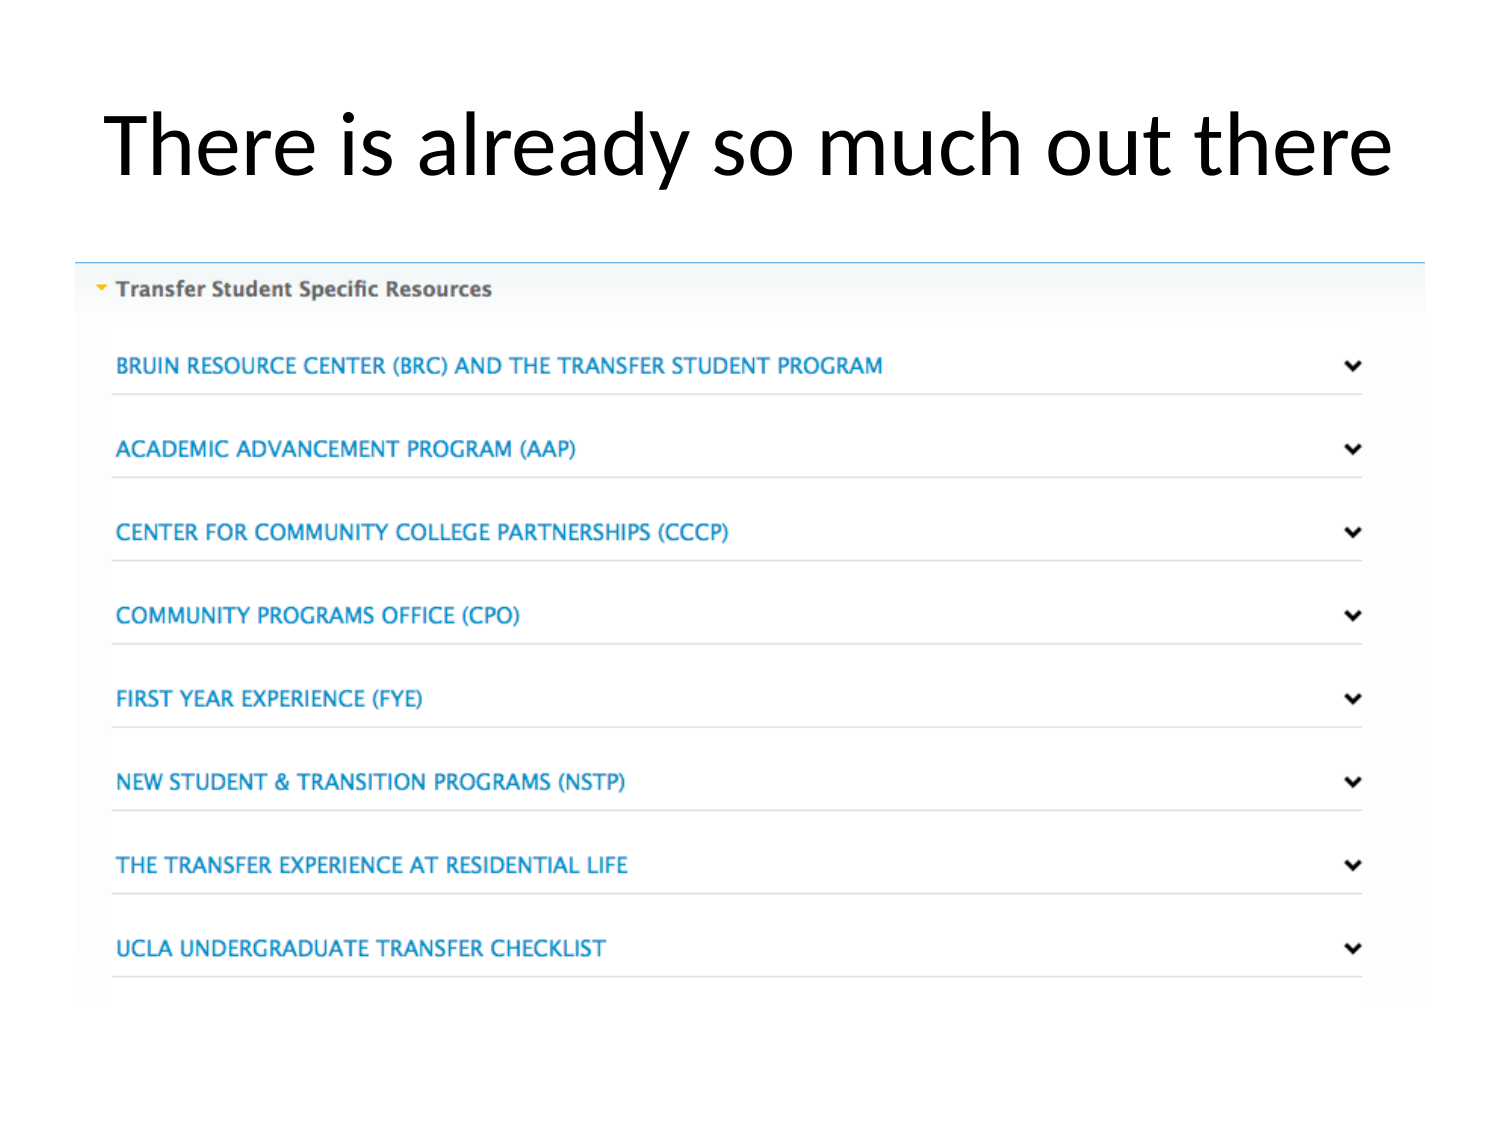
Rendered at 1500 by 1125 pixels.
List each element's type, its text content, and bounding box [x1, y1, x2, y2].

title There is already so much out there [75, 45, 1425, 233]
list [74, 262, 1426, 1006]
